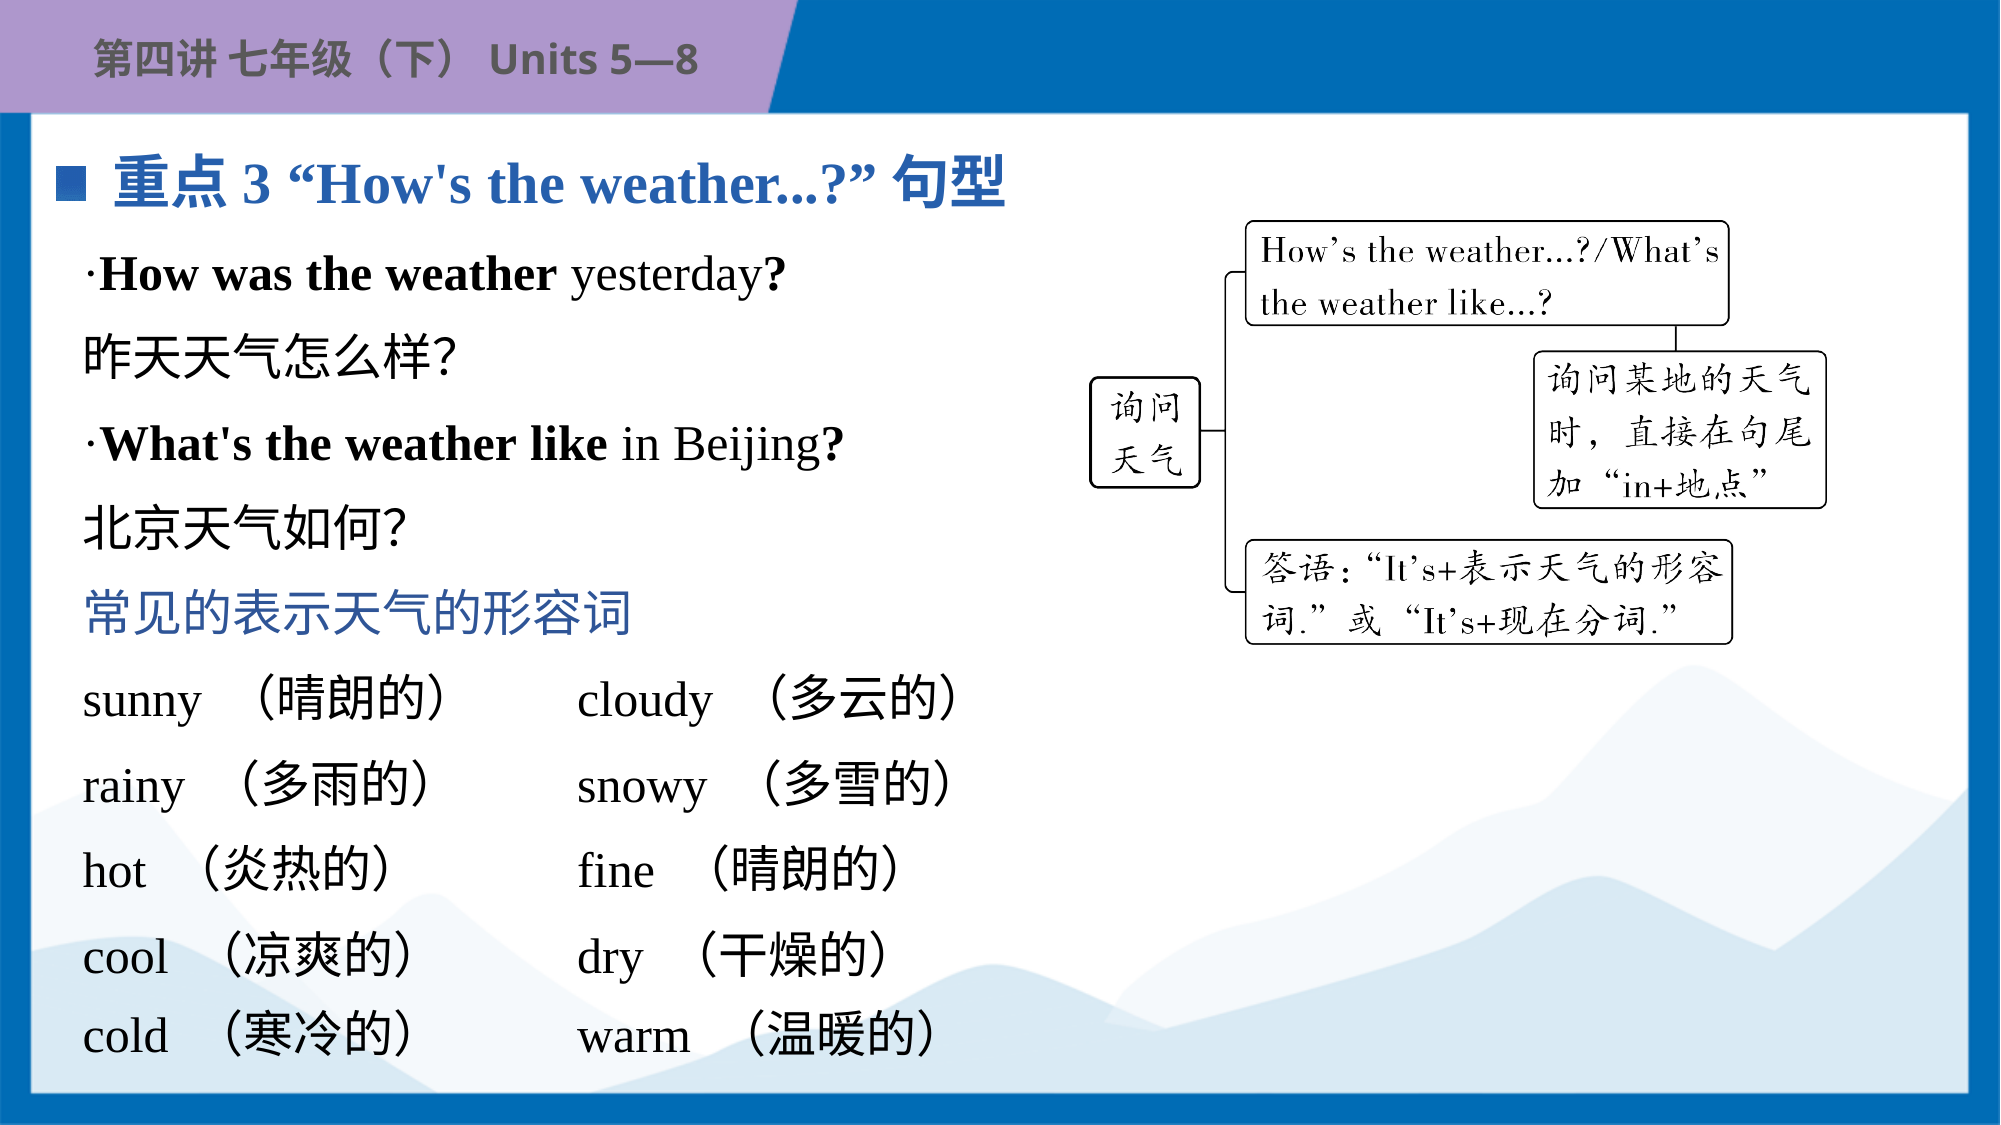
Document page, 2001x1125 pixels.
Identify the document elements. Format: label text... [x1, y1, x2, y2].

text_box 重点3 “How's the weather...?”句型 [112, 144, 1917, 215]
picture [0, 0, 2000, 1125]
text_box ·How was the weather yesterday? 昨天天气怎么样？ ·What's the weather like in Beijing? 北京天气如何？ 常见的表示天气的形容词 sunny （晴朗的） cloudy （多云的） rainy （多雨的） snowy （多雪的） hot （炎热的） fine （晴朗的） cool （凉爽的） dry （干燥的） cold （寒冷的） warm （温暖的） [82, 214, 1064, 1055]
